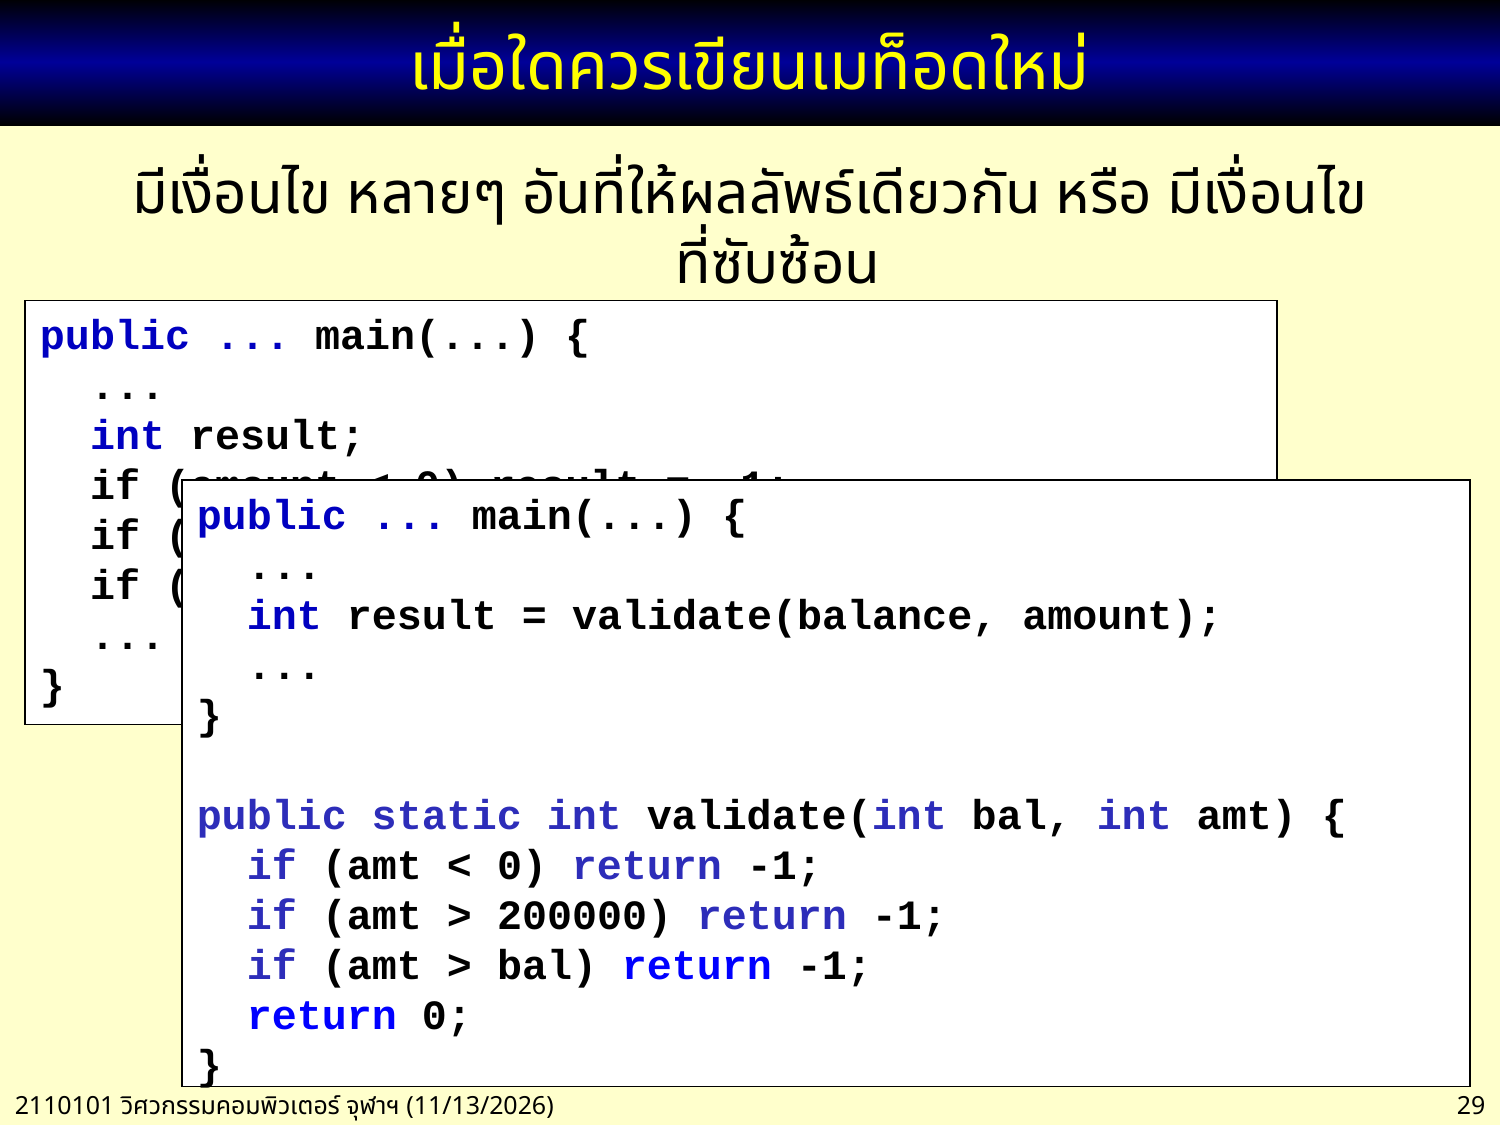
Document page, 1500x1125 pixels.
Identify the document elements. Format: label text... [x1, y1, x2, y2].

list มีเงื่อนไข หลายๆ อันที่ให้ผลลัพธ์เดียวกัน หรือ มีเงื่อนไขที่ซับซ้อน [112, 147, 1388, 316]
text_box public ... main(...) { ... int result; if (amount < 0) result = -1; if (amount > 200000) result = -1; if (amount > balance) result = -1; ... } [25, 300, 1278, 725]
title เมื่อใดควรเขียนเมท็อดใหม่ [0, 0, 1500, 126]
text_box public ... main(...) { ... int result = validate(balance, amount); ... } public static int validate(int bal, int amt) { if (amt < 0) return -1; if (amt > 200000) return -1; if (amt > bal) return -1; return 0; } [182, 479, 1470, 1087]
